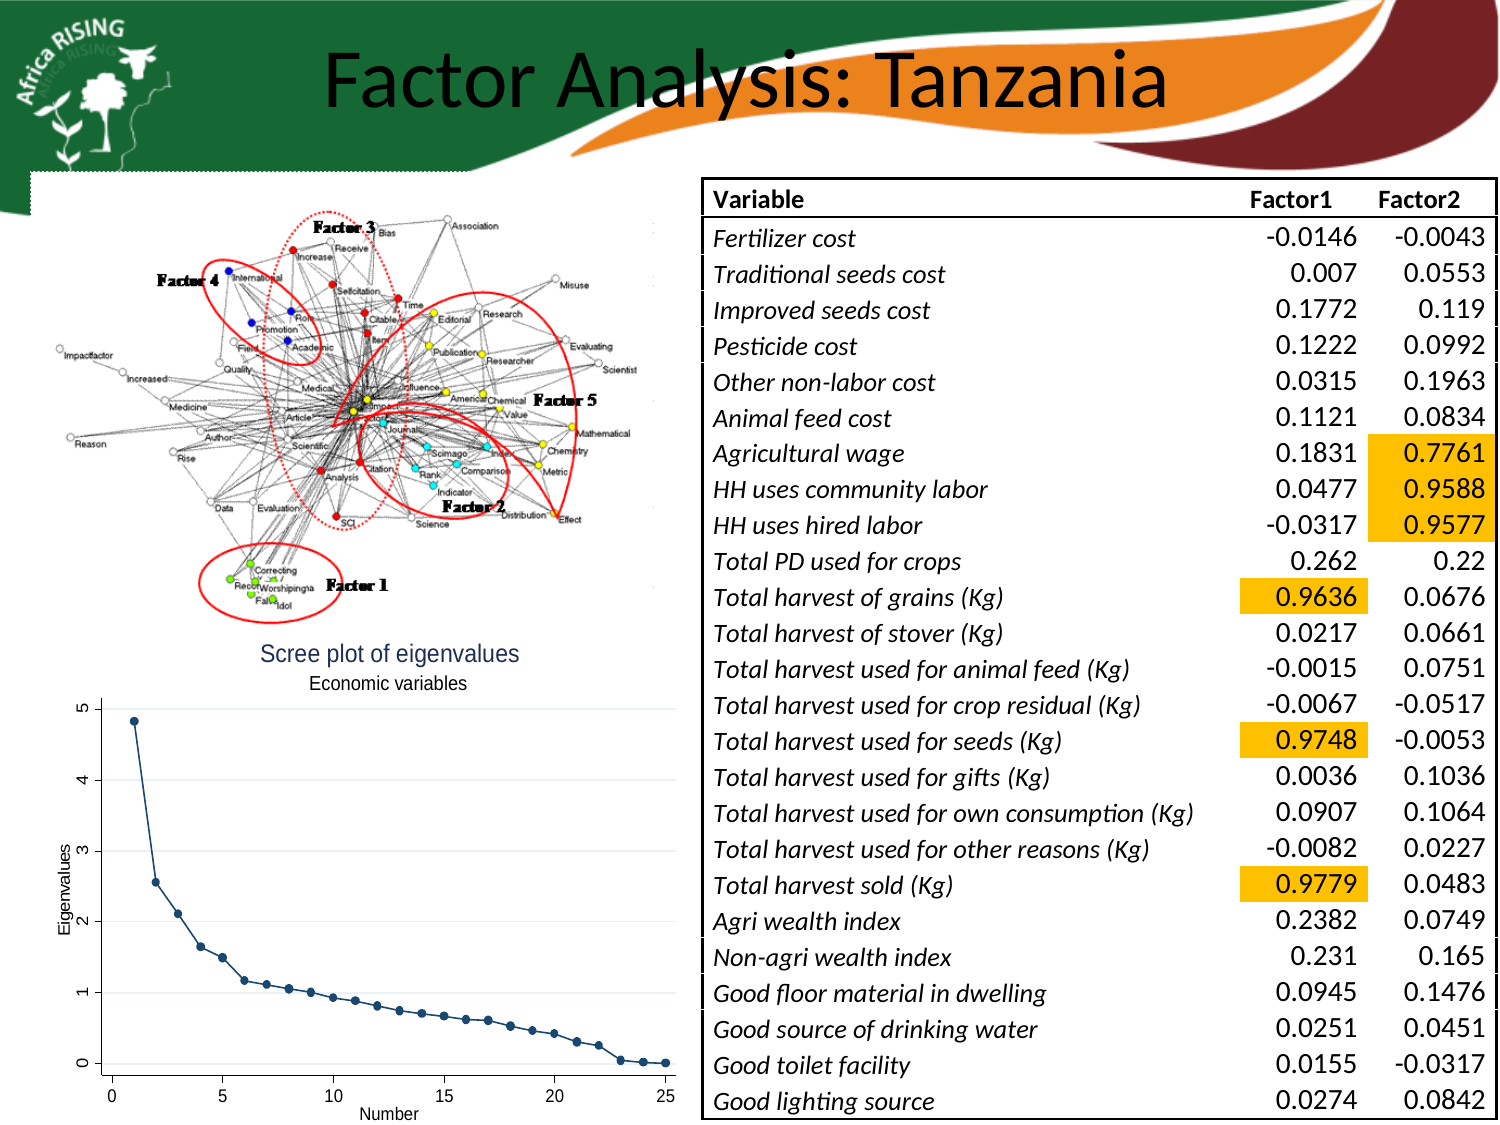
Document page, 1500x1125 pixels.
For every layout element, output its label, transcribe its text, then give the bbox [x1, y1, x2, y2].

picture [0, 0, 1500, 1125]
title Factor Analysis: Tanzania [72, 15, 1423, 133]
